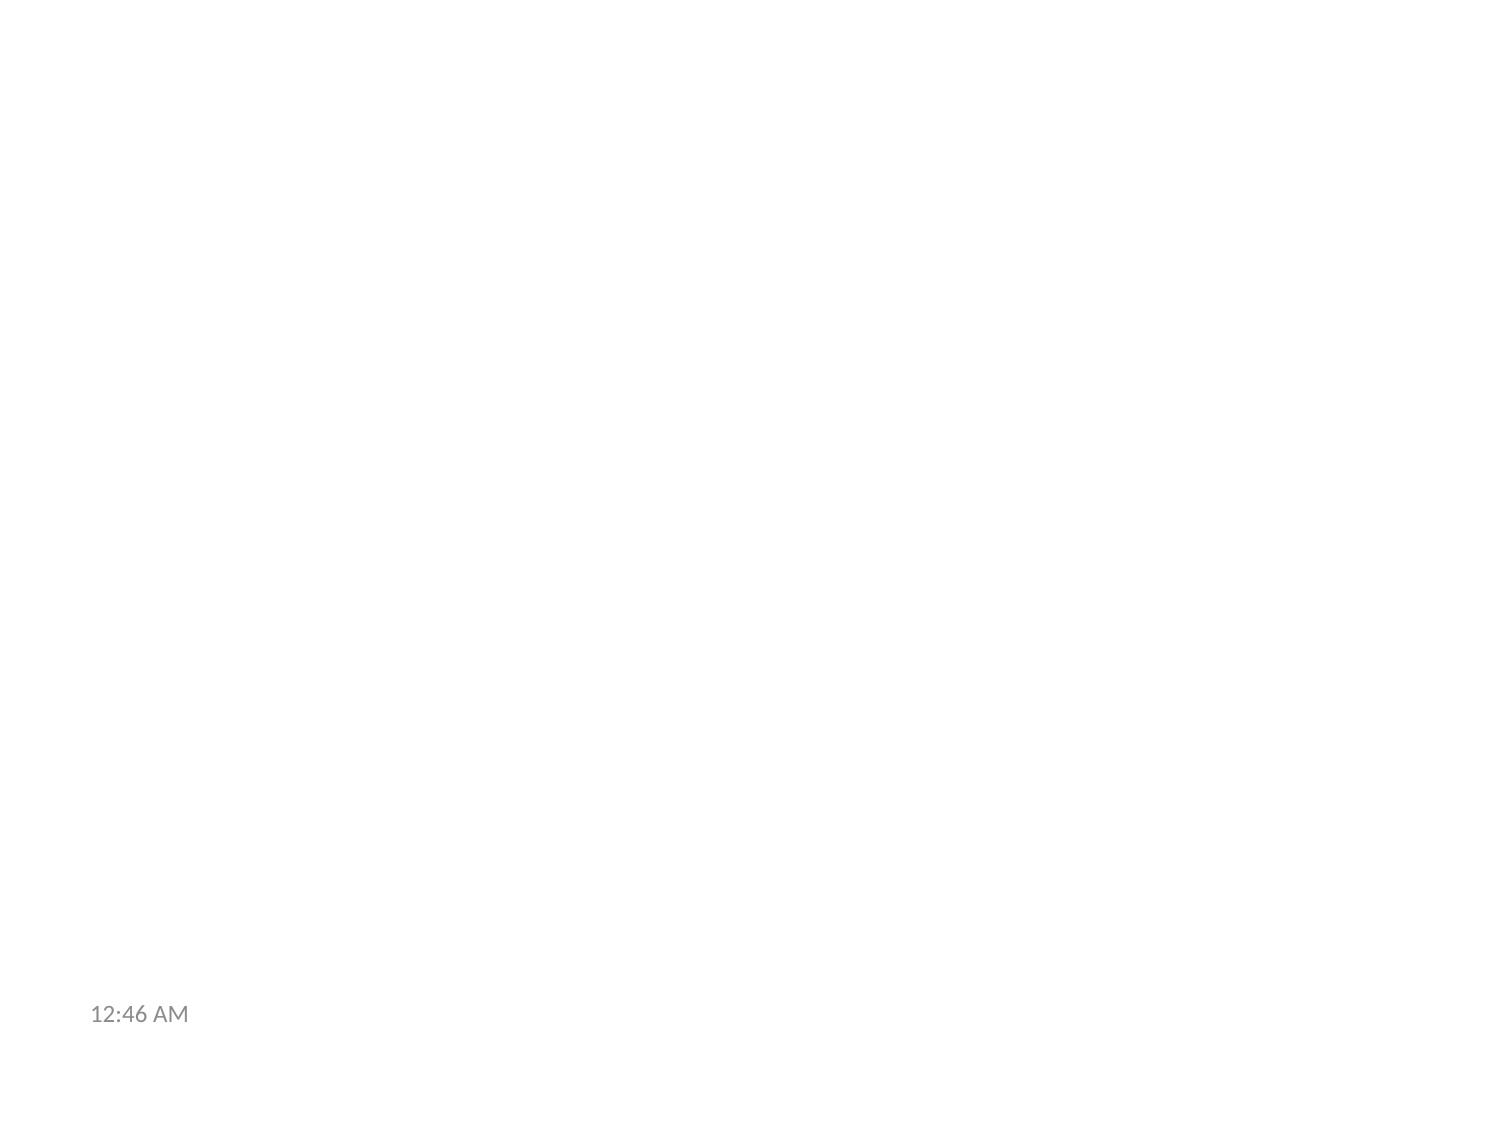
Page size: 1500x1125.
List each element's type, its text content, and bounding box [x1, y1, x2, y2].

text_box 3:35 PM [75, 982, 425, 1043]
